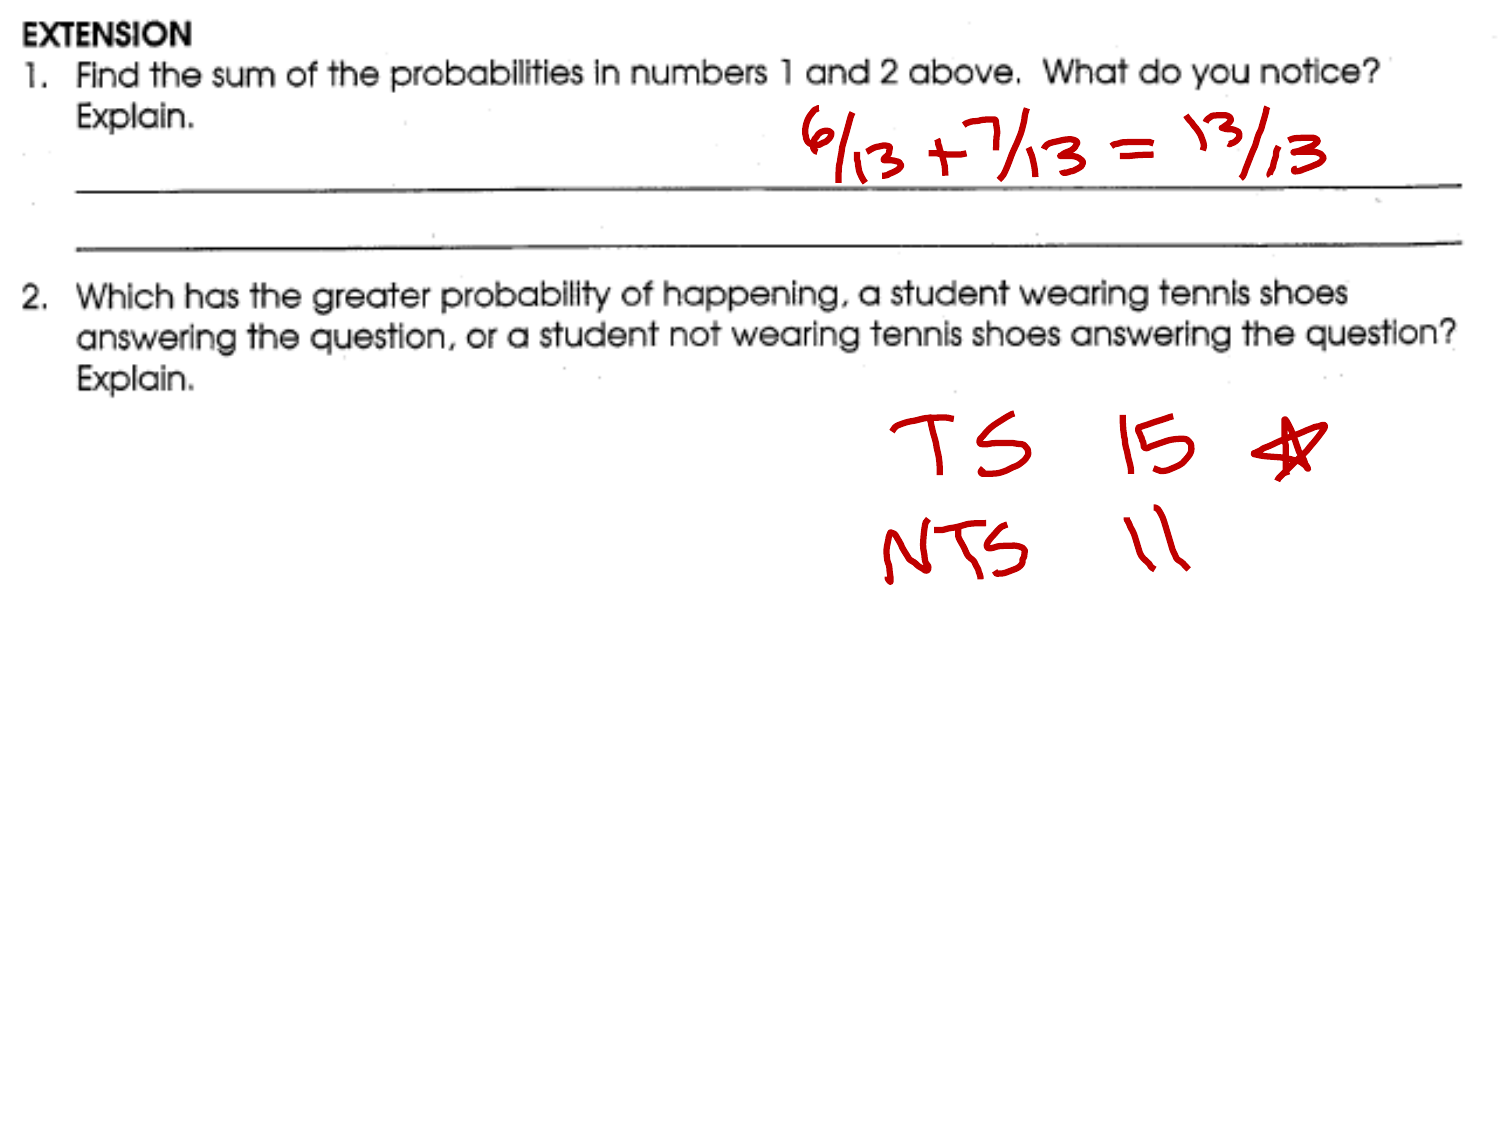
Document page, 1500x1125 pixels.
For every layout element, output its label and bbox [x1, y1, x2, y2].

text_box [891, 419, 954, 433]
text_box [957, 525, 982, 580]
text_box [1253, 419, 1326, 482]
text_box [930, 424, 941, 476]
text_box [1121, 419, 1132, 474]
text_box [1153, 506, 1190, 570]
text_box [960, 522, 987, 527]
text_box [978, 419, 1029, 475]
text_box [885, 518, 930, 583]
text_box [1126, 517, 1156, 571]
text_box [1137, 419, 1193, 472]
text_box [934, 525, 958, 531]
picture [0, 0, 1500, 410]
text_box [986, 523, 1026, 575]
